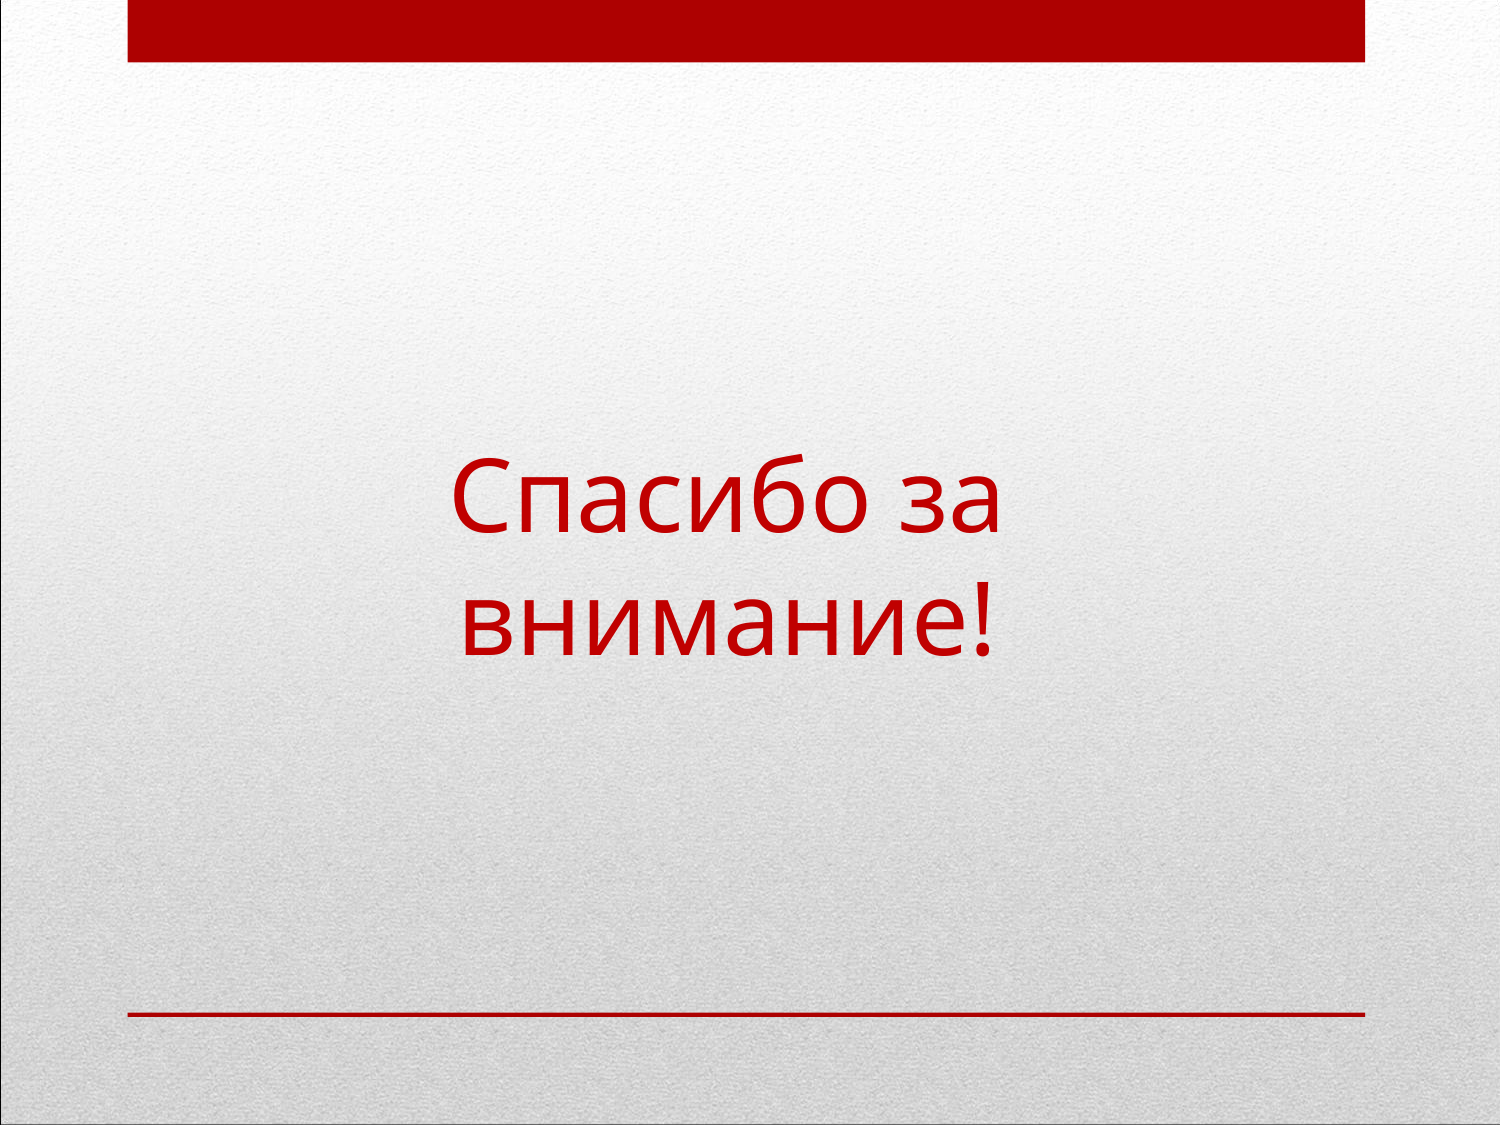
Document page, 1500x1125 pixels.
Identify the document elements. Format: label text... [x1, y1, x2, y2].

title Спасибо за внимание! [170, 420, 1284, 684]
picture [0, 0, 1500, 1125]
